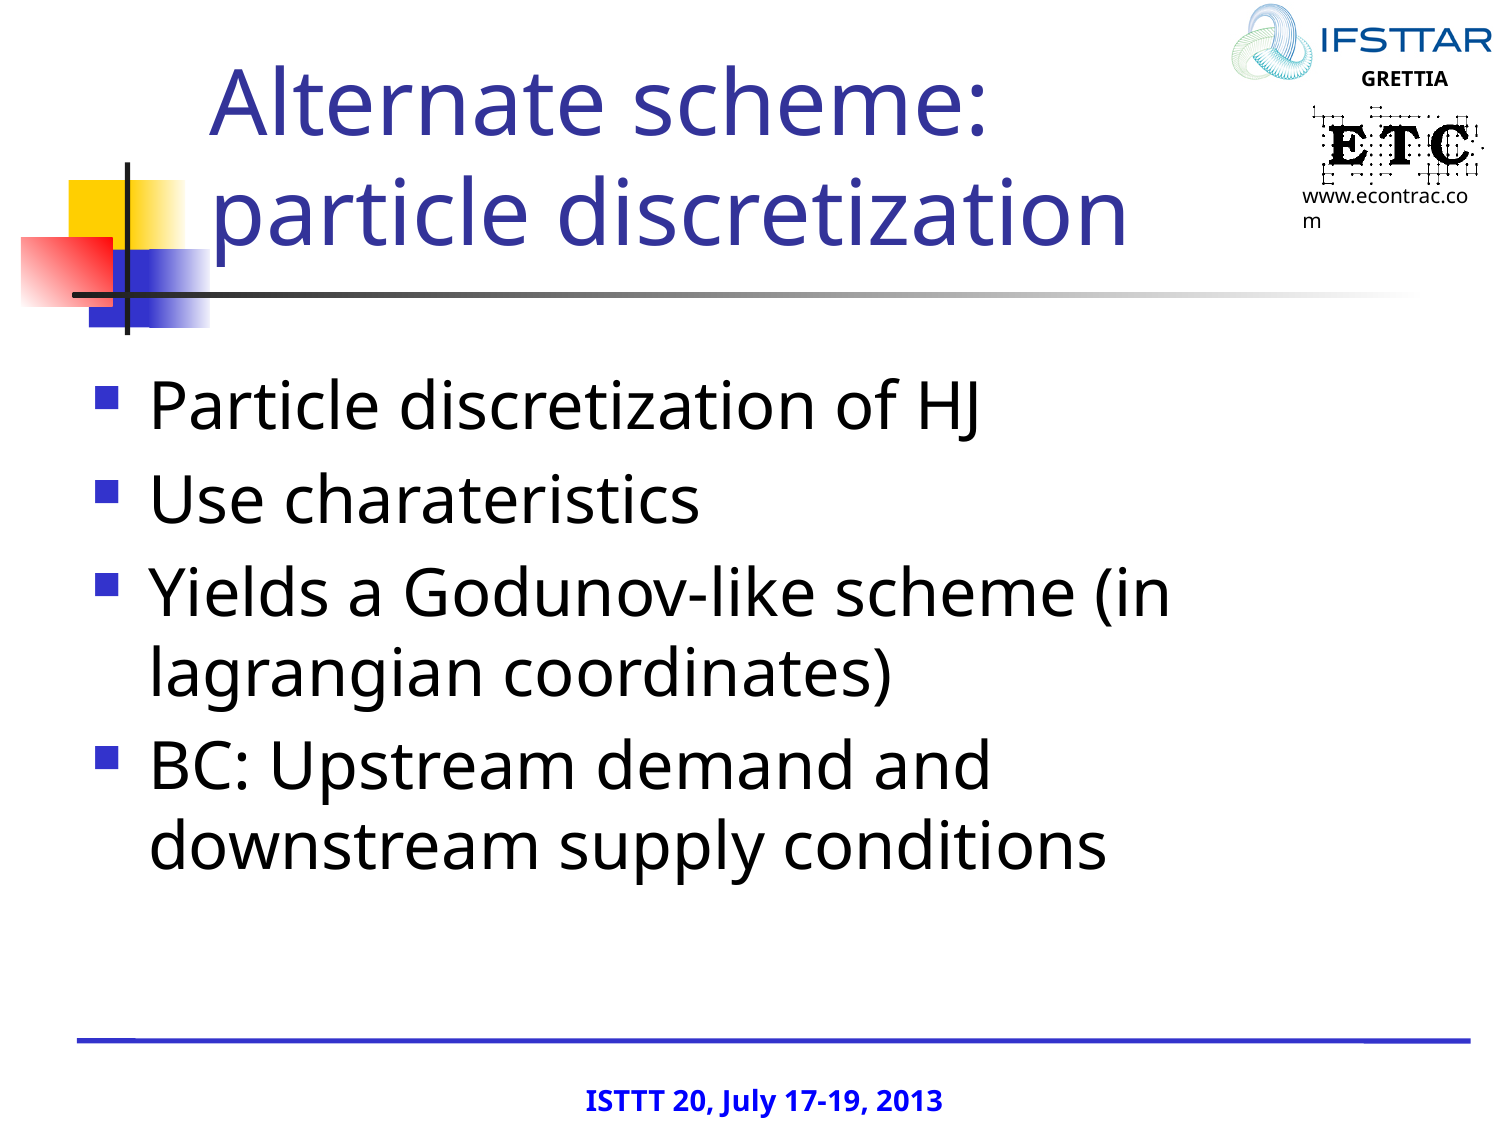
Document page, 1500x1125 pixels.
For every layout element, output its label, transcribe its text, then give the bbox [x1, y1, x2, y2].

list Particle discretization of HJ Use charateristics Yields a Godunov-like scheme (in lagrangian coordinates) BC: Upstream demand and downstream supply conditions [76, 355, 1384, 985]
picture [1409, 74, 1417, 82]
picture [1230, 2, 1494, 82]
title Alternate scheme: particle discretization [194, 30, 1306, 272]
picture [1312, 105, 1484, 185]
footer ISTTT 20, July 17-19, 2013 [64, 1049, 1465, 1125]
